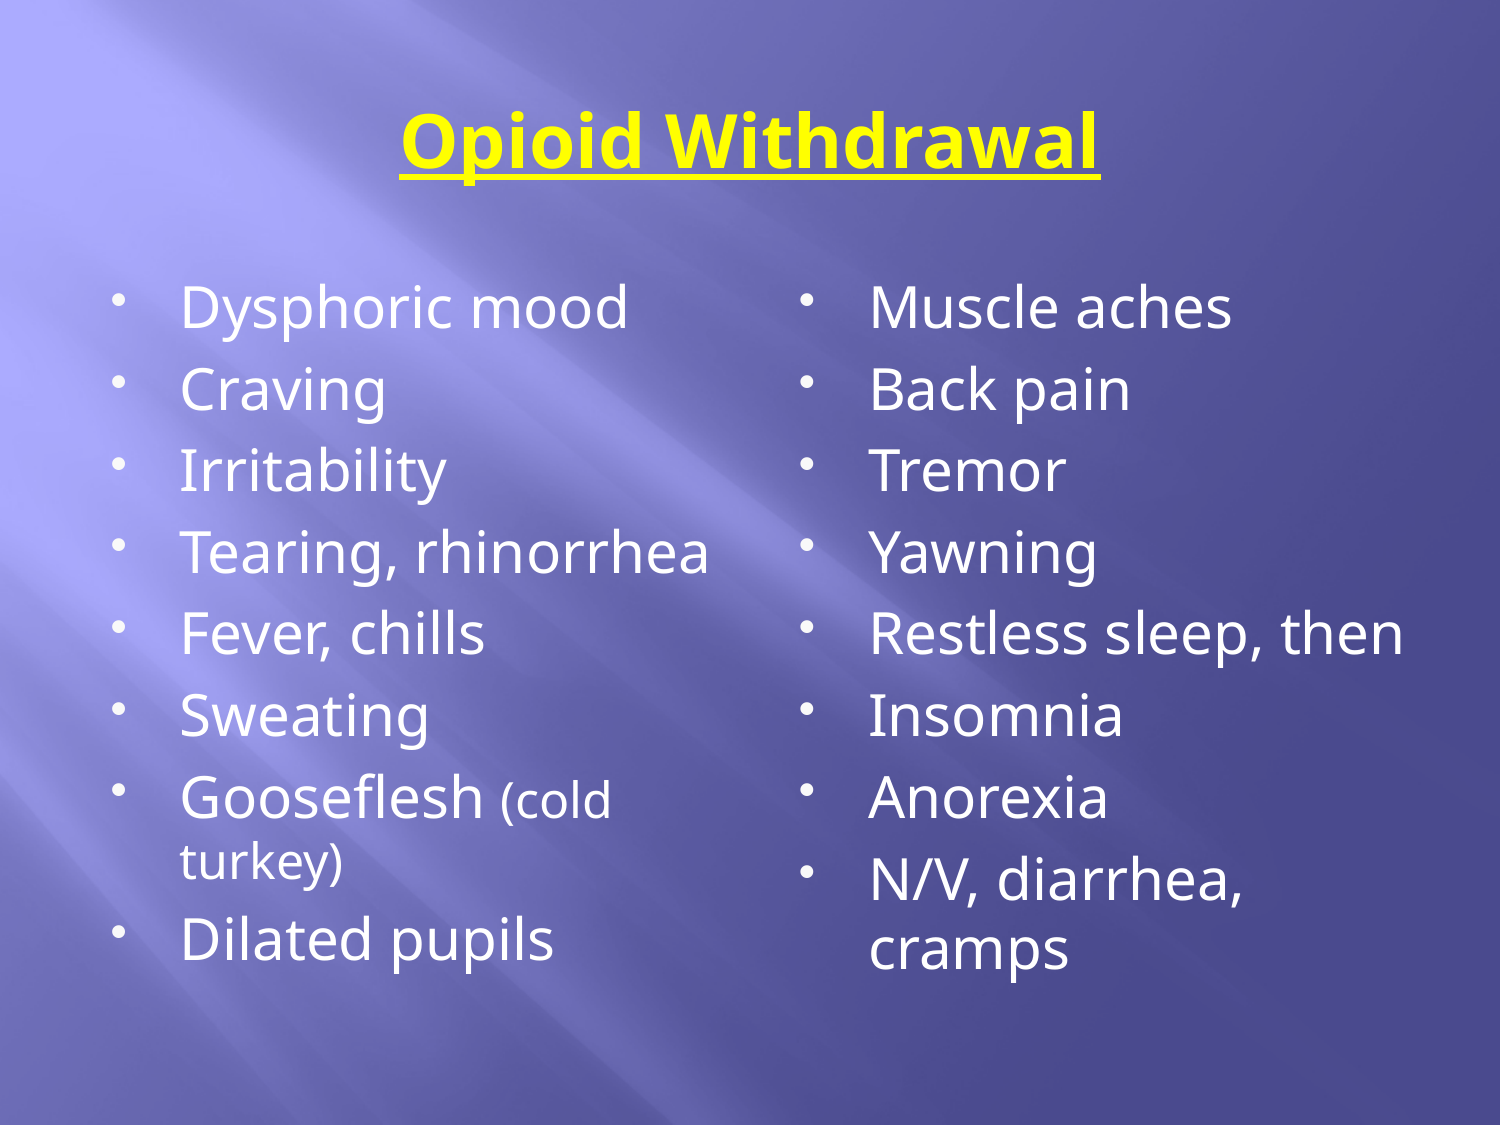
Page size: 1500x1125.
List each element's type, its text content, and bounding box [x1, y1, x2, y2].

title Opioid Withdrawal [75, 45, 1425, 233]
list Muscle aches Back pain Tremor Yawning Restless sleep, then Insomnia Anorexia N/V, diarrhea, cramps [763, 262, 1425, 1006]
list Dysphoric mood Craving Irritability Tearing, rhinorrhea Fever, chills Sweating Gooseflesh (cold turkey) Dilated pupils [75, 262, 737, 1006]
